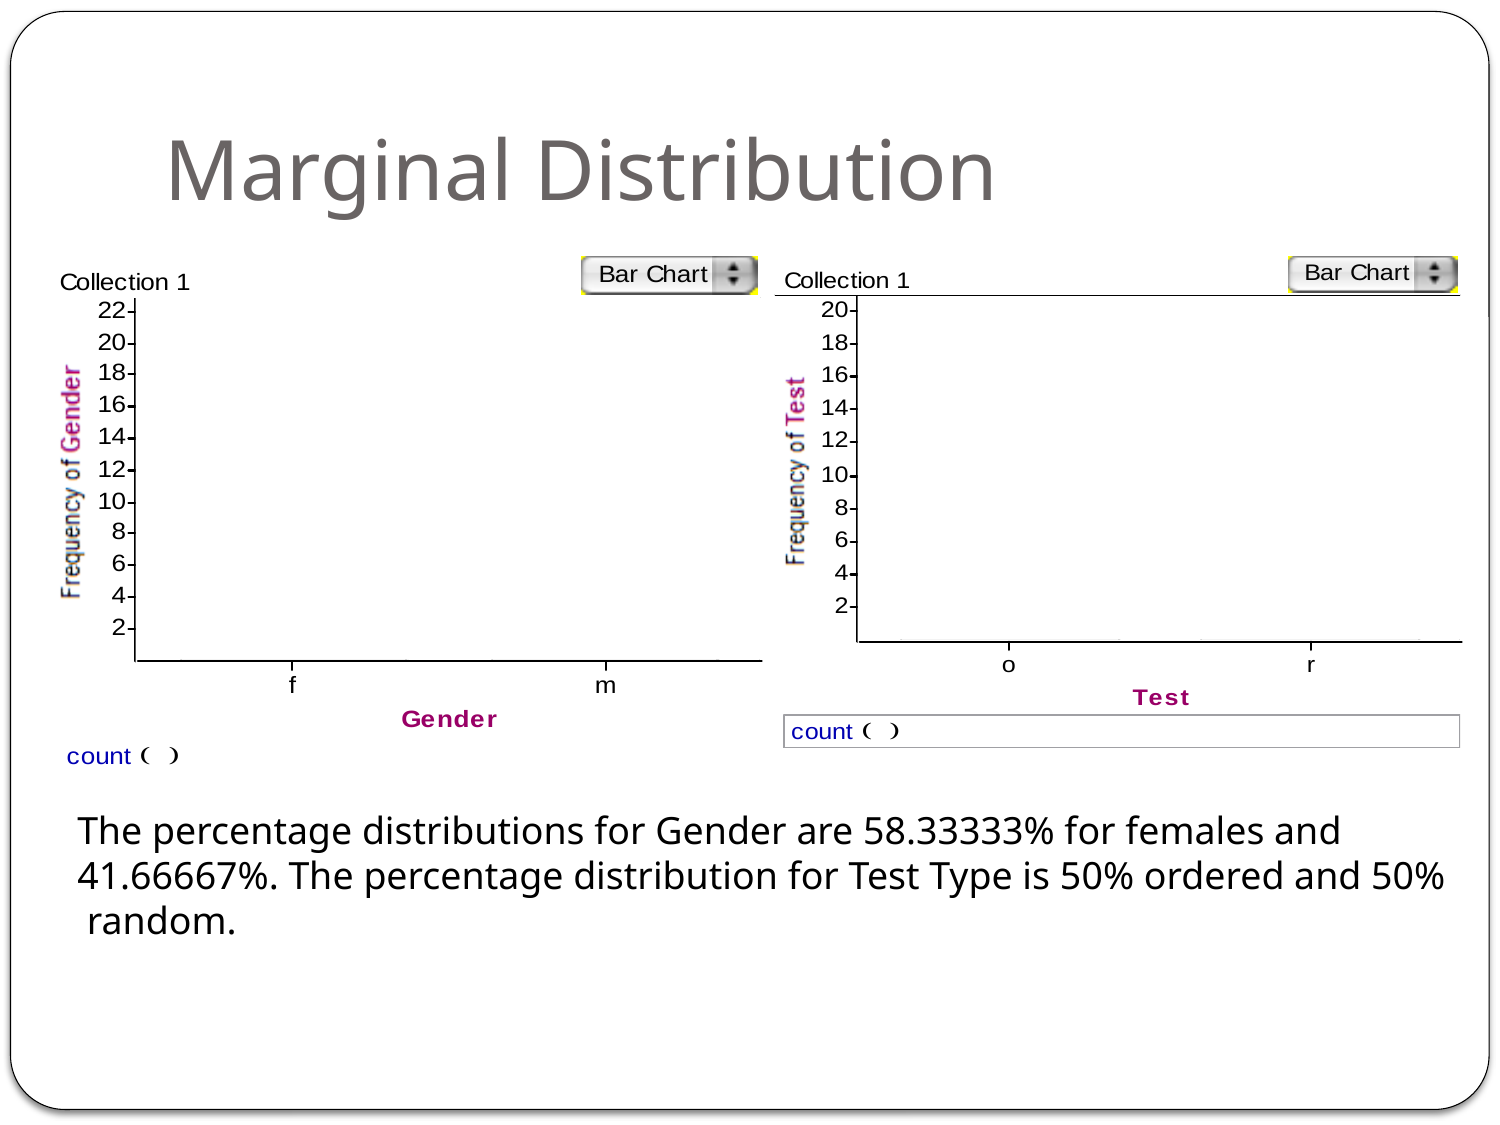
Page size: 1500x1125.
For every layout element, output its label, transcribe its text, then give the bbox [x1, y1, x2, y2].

picture [49, 249, 763, 776]
text_box The percentage distributions for Gender are 58.33333% for females and 41.66667%. The percentage distribution for Test Type is 50% ordered and 50% random. [62, 799, 1463, 950]
picture [774, 249, 1463, 751]
title Marginal Distribution [150, 45, 1425, 233]
